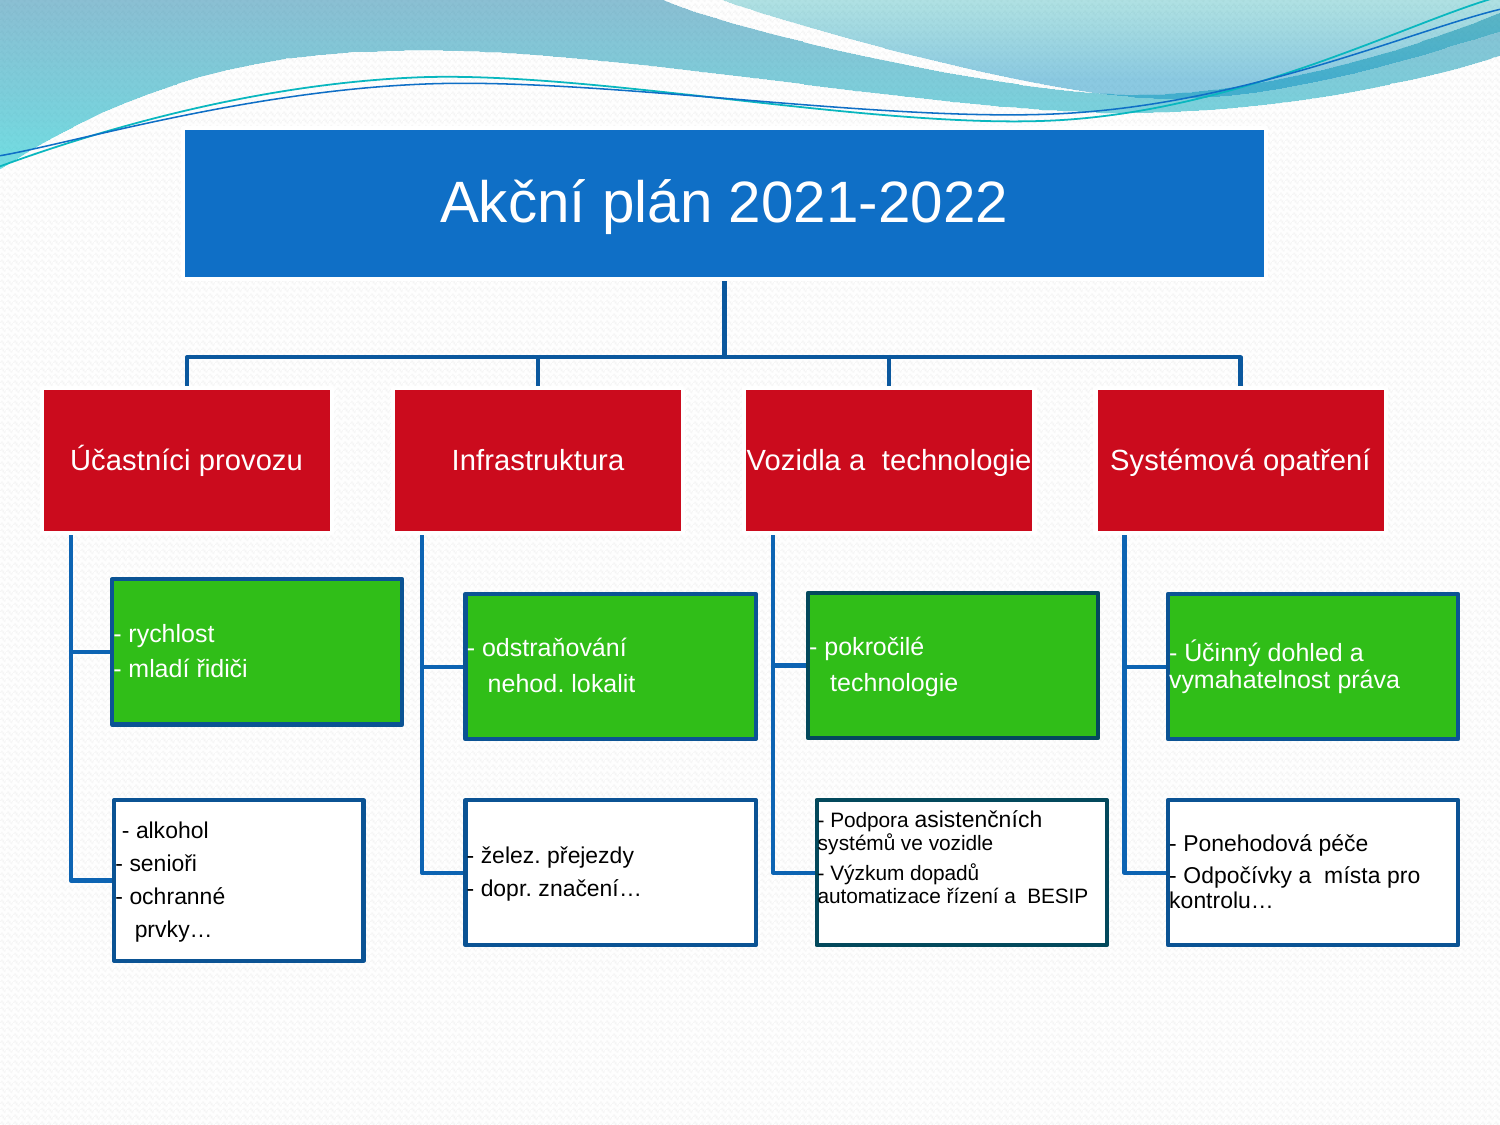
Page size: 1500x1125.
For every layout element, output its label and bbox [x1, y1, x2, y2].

list [41, 30, 1459, 1107]
